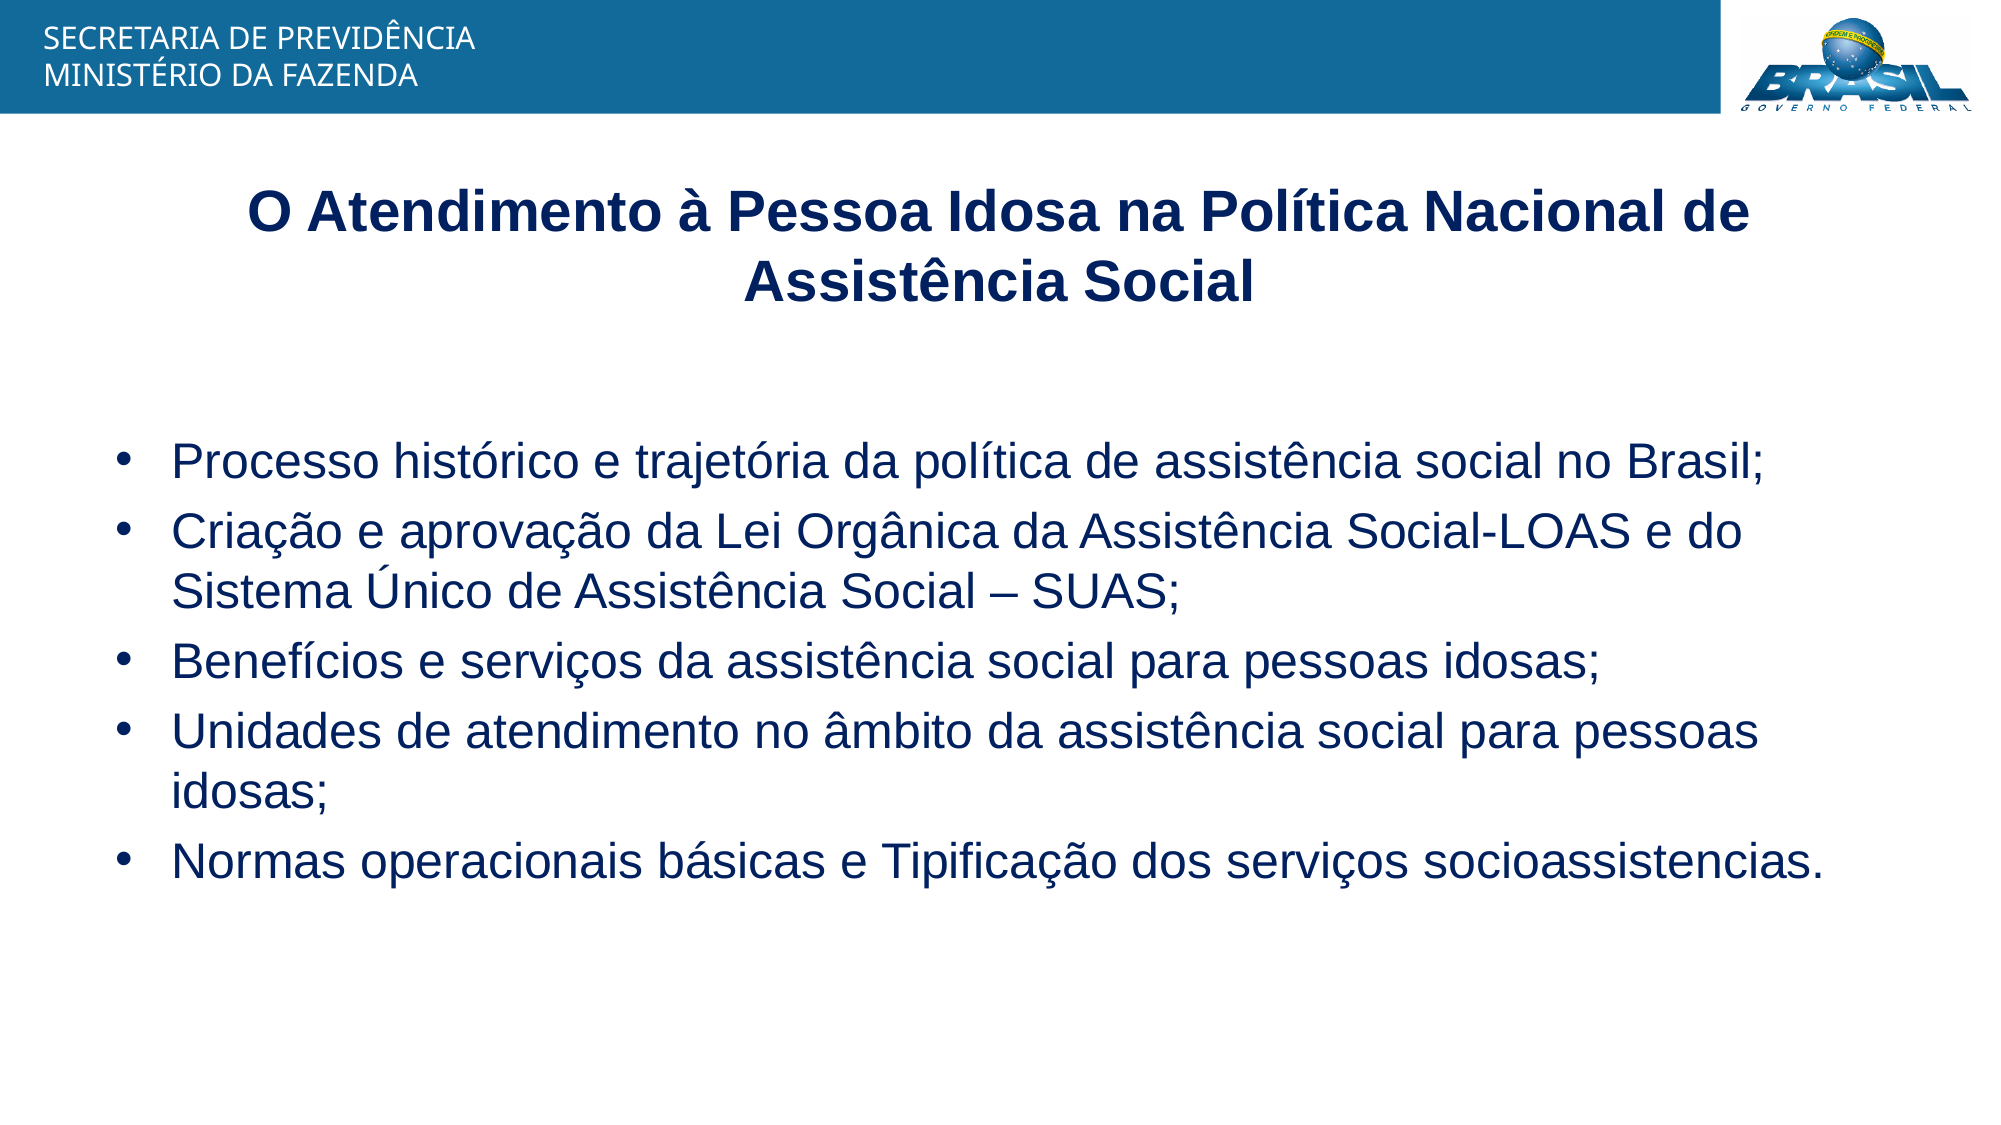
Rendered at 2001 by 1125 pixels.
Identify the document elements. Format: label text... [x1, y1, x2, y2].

title O Atendimento à Pessoa Idosa na Política Nacional de Assistência Social [99, 148, 1901, 337]
list Processo histórico e trajetória da política de assistência social no Brasil; Criação e aprovação da Lei Orgânica da Assistência Social-LOAS e do Sistema Único de Assistência Social – SUAS; Benefícios e serviços da assistência social para pessoas idosas; Unidades de atendimento no âmbito da assistência social para pessoas idosas; Normas operacionais básicas e Tipificação dos serviços socioassistencias. [100, 420, 1901, 980]
picture [1741, 18, 1972, 111]
